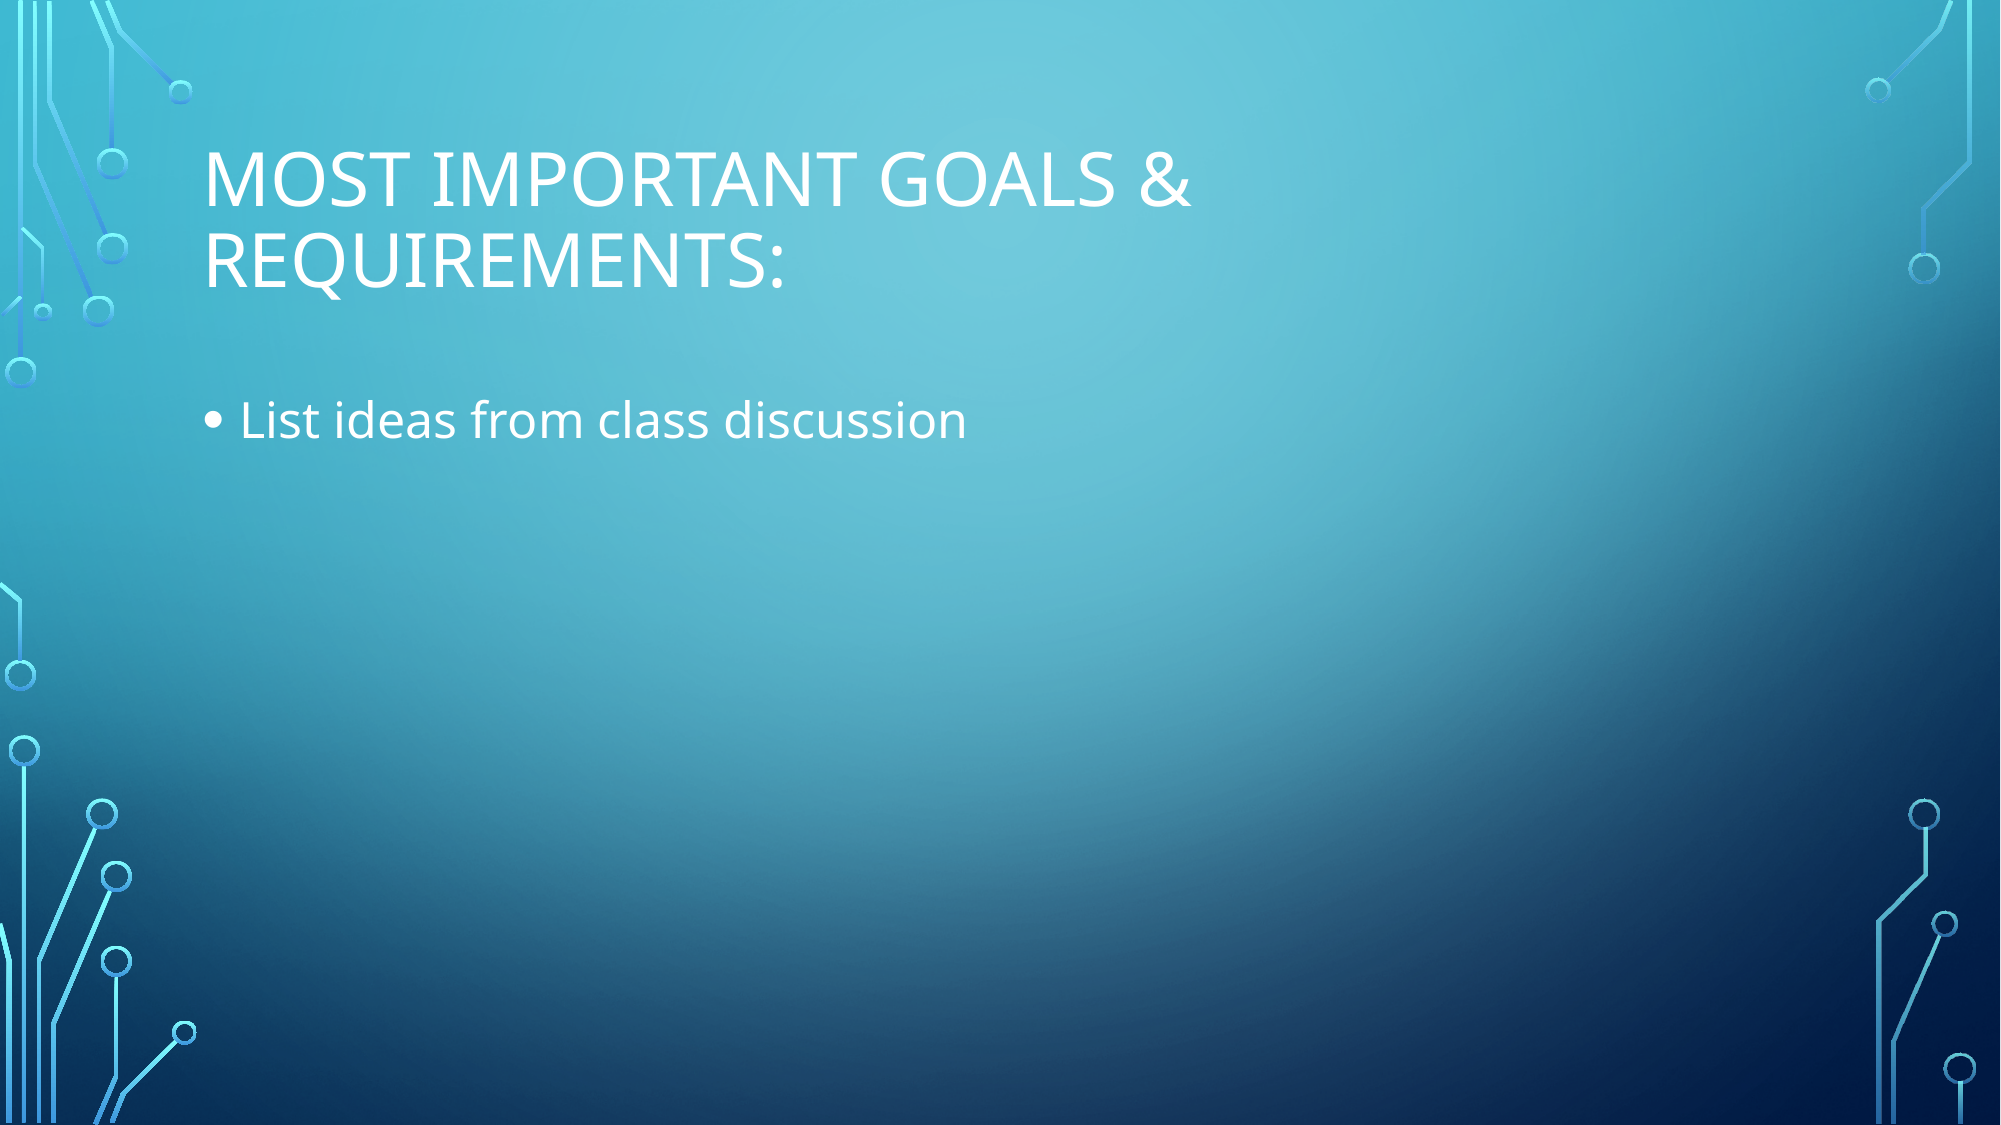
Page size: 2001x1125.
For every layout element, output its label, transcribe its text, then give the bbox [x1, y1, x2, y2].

list List ideas from class discussion [187, 369, 1813, 950]
title Most important goals & requirements: [187, 101, 1813, 344]
